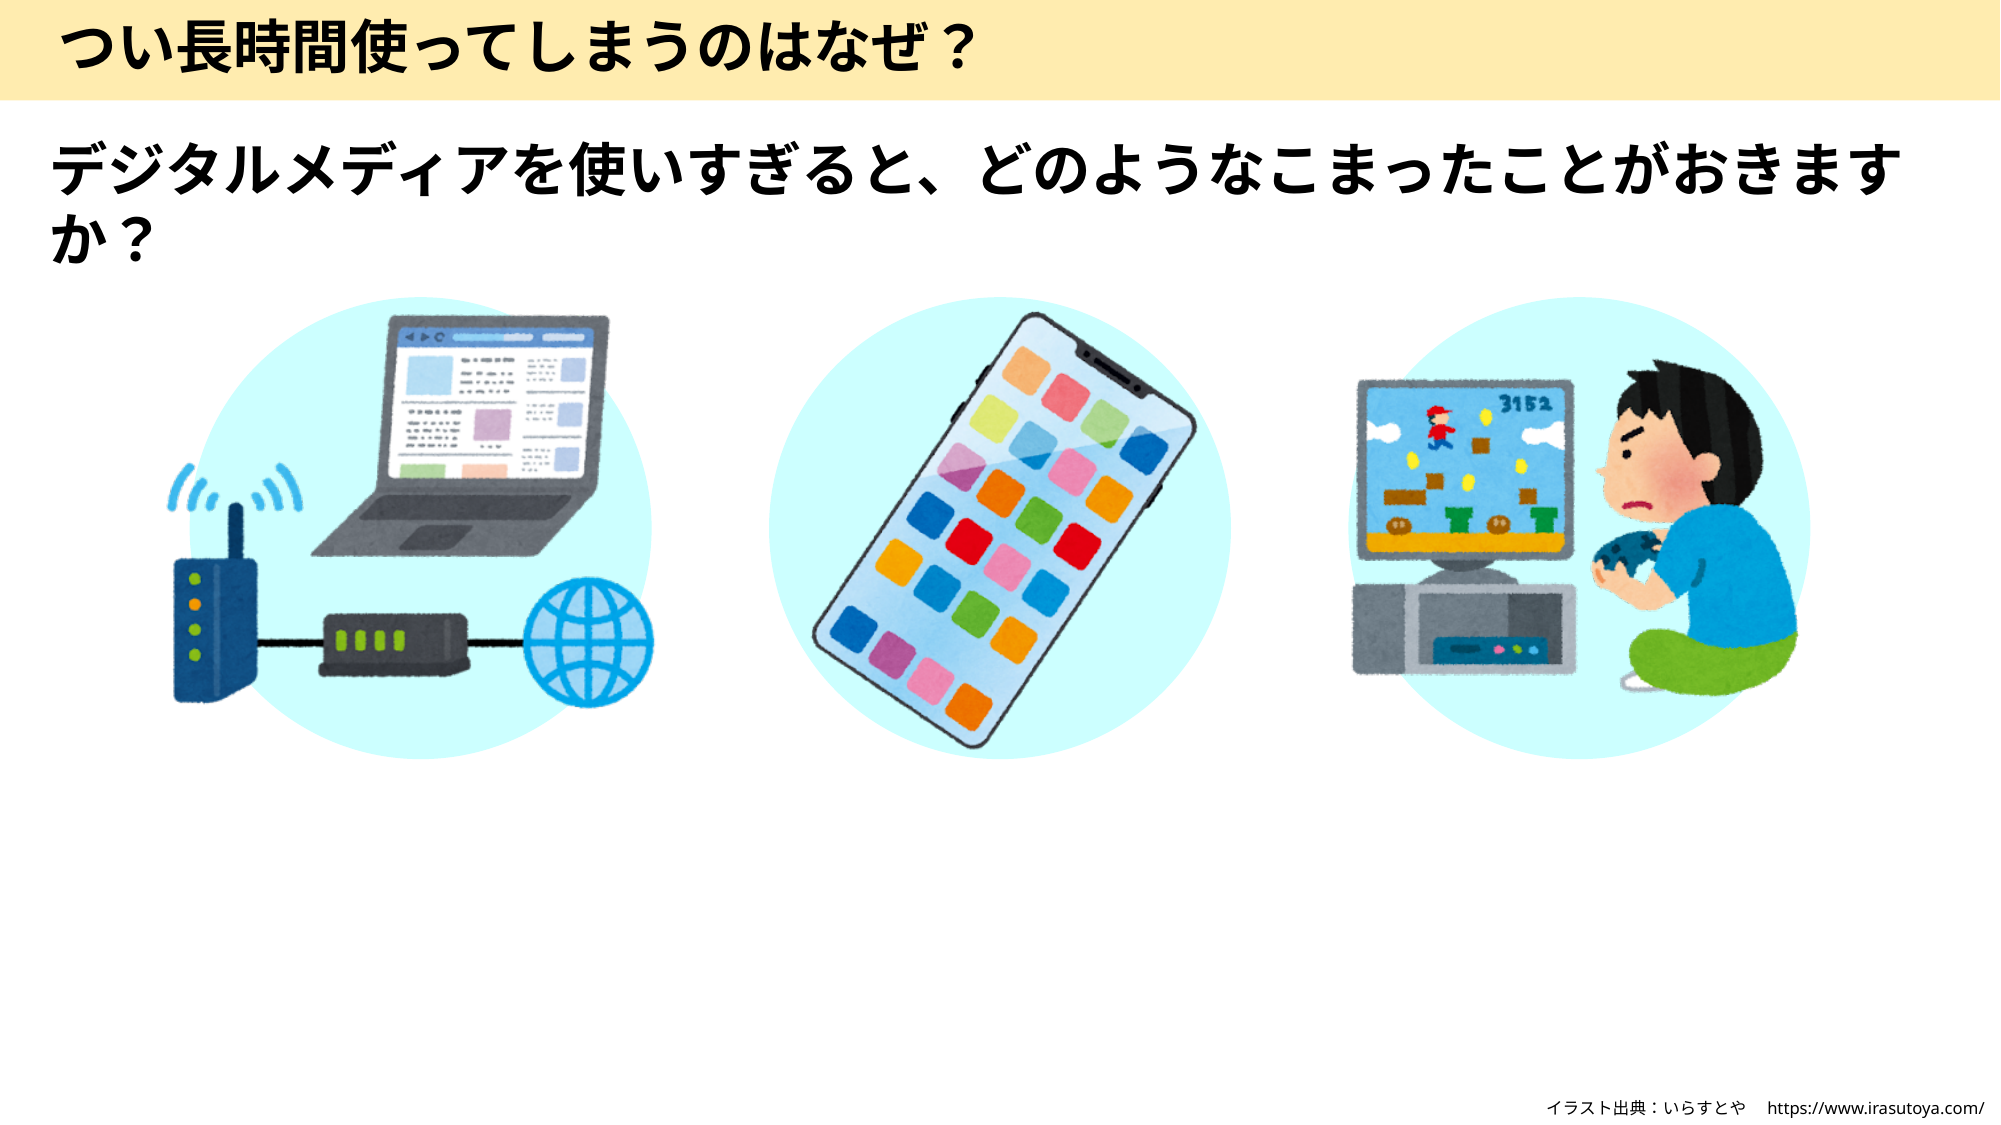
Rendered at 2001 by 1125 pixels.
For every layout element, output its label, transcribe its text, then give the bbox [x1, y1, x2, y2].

text_box つい長時間使ってしまうのはなぜ？ [0, 0, 2000, 101]
text_box イラスト出典：いらすとや https://www.irasutoya.com/ [1301, 1090, 2000, 1125]
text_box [146, 283, 1819, 763]
text_box デジタルメディアを使いすぎると、どのようなこまったことがおきますか？ [35, 125, 2000, 281]
